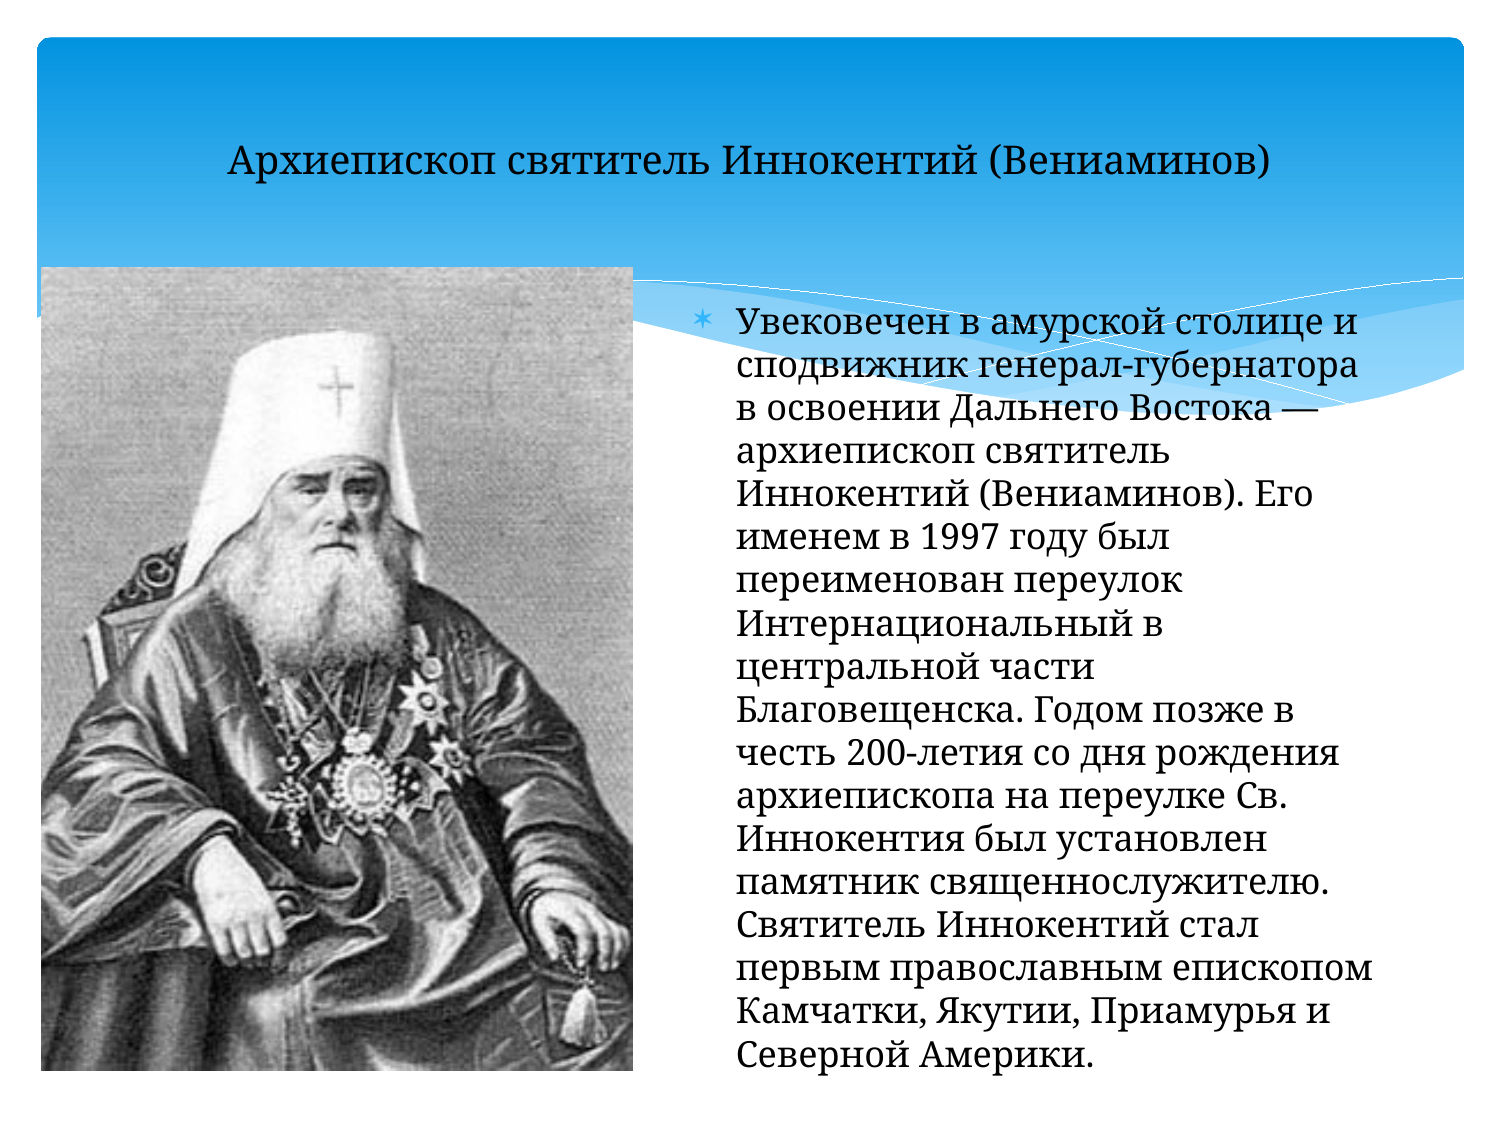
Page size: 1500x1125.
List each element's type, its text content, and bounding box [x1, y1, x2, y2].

picture [40, 266, 633, 1071]
title Архиепископ святитель Иннокентий (Вениаминов) [75, 55, 1425, 261]
list Увековечен в амурской столице и сподвижник генерал-губернатора в освоении Дальнего Востока — архиепископ святитель Иннокентий (Вениаминов). Его именем в 1997 году был переименован переулок Интернациональный в центральной части Благовещенска. Годом позже в честь 200-летия со дня рождения архиепископа на переулке Св. Иннокентия был установлен памятник священнослужителю. Святитель Иннокентий стал первым православным епископом Камчатки, Якутии, Приамурья и Северной Америки. [679, 290, 1402, 1100]
